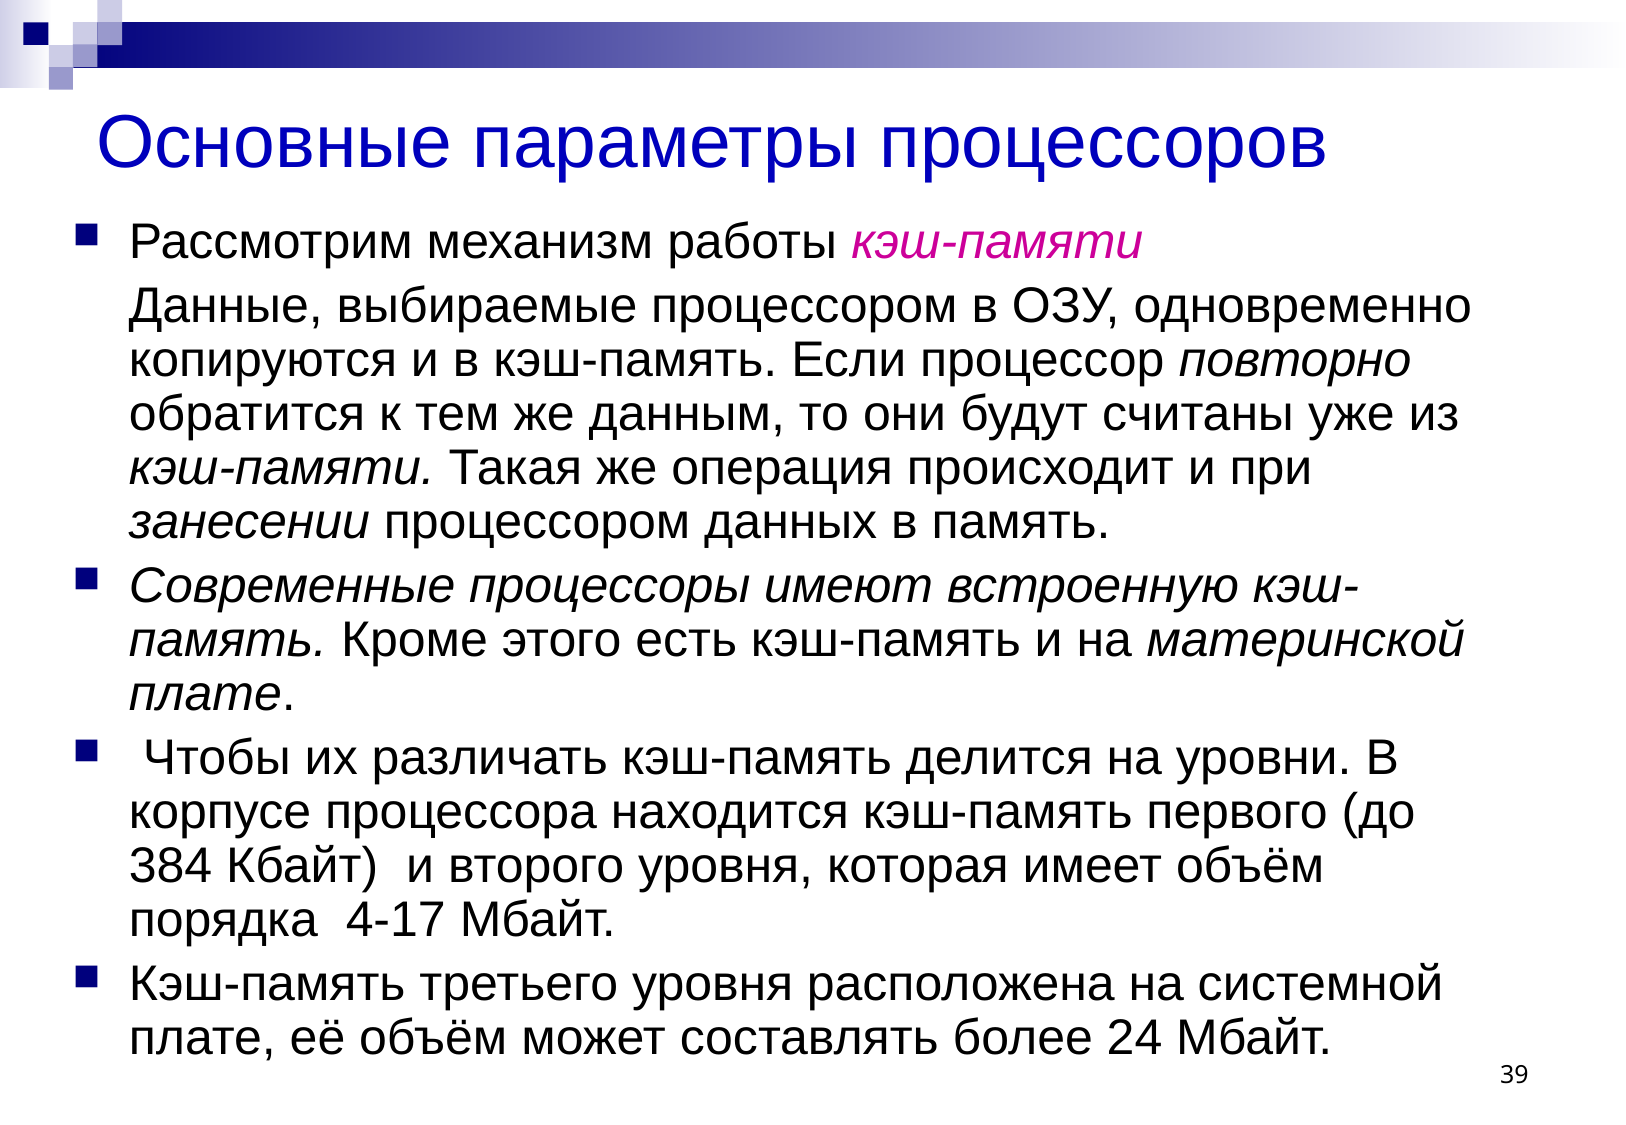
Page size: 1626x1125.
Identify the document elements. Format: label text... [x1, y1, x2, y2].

list Рассмотрим механизм работы кэш-памяти Данные, выбираемые процессором в ОЗУ, одновременно копируются и в кэш-память. Если процессор повторно обратится к тем же данным, то они будут считаны уже из кэш-памяти. Такая же операция происходит и при занесении процессором данных в память. Современные процессоры имеют встроенную кэш-память. Кроме этого есть кэш-память и на материнской плате. Чтобы их различать кэш-память делится на уровни. В корпусе процессора находится кэш-память первого (до 384 Кбайт) и второго уровня, которая имеет объём порядка 4-17 Мбайт. Кэш-память третьего уровня расположена на системной плате, её объём может составлять более 24 Мбайт. [57, 208, 1521, 1094]
slide_number 39 [1164, 1025, 1544, 1100]
title Основные параметры процессоров [81, 101, 1544, 173]
